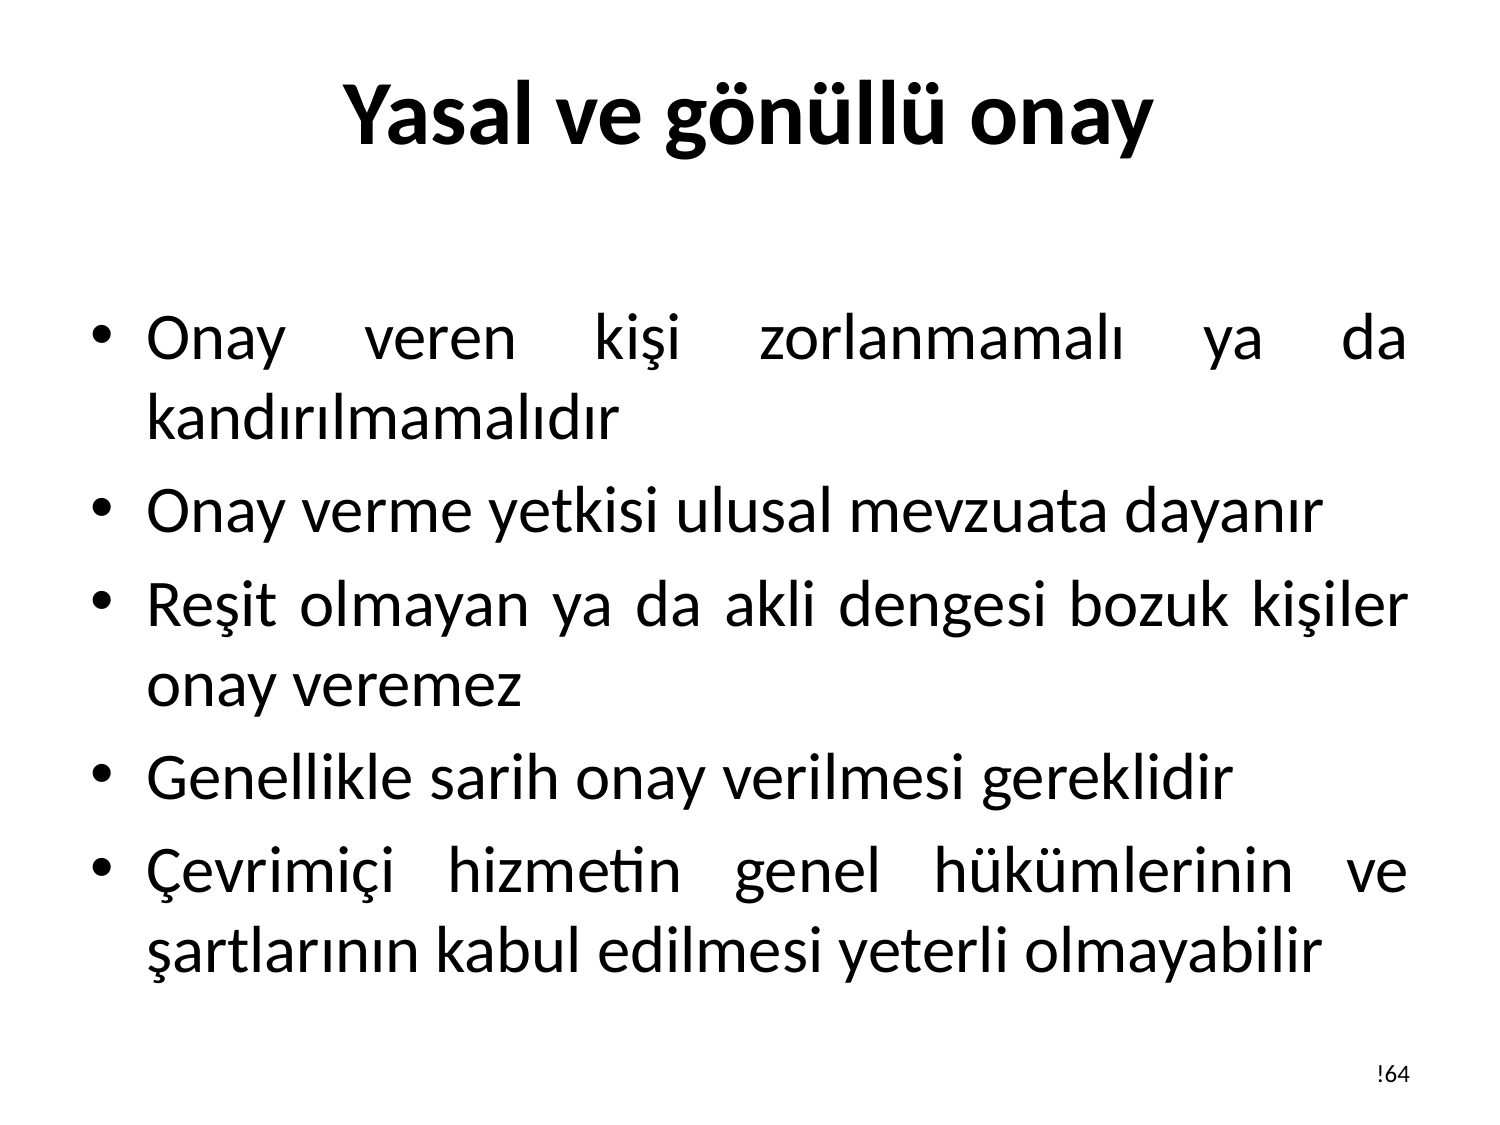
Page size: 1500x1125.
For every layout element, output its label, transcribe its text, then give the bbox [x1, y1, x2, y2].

title Yasal ve gönüllü onay [75, 45, 1425, 233]
list Onay veren kişi zorlanmamalı ya da kandırılmamalıdır Onay verme yetkisi ulusal mevzuata dayanır Reşit olmayan ya da akli dengesi bozuk kişiler onay veremez Genellikle sarih onay verilmesi gereklidir Çevrimiçi hizmetin genel hükümlerinin ve şartlarının kabul edilmesi yeterli olmayabilir [75, 285, 1425, 1028]
slide_number !64 [1074, 1042, 1425, 1103]
